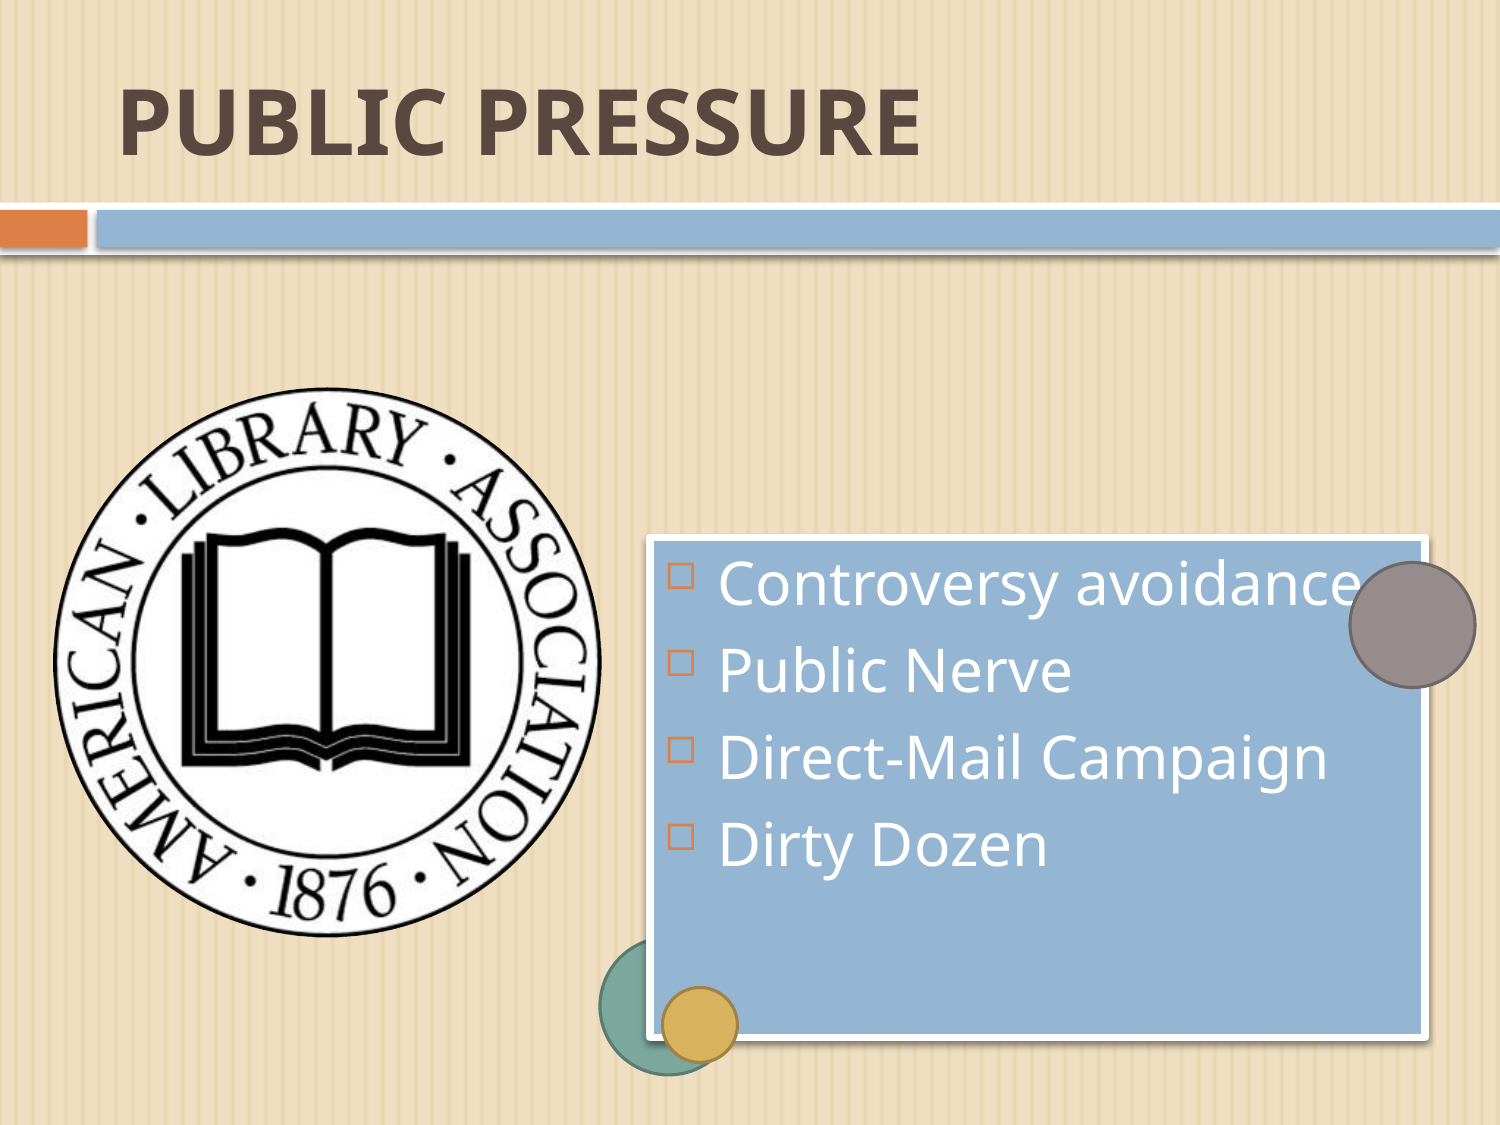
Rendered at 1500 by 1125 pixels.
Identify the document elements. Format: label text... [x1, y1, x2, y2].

list Controversy avoidance Public Nerve Direct-Mail Campaign Dirty Dozen [646, 534, 1429, 1041]
title Public Pressure [100, 37, 1438, 200]
text_box [1348, 560, 1477, 690]
text_box [598, 942, 711, 1077]
picture [52, 387, 602, 938]
text_box [660, 985, 739, 1065]
